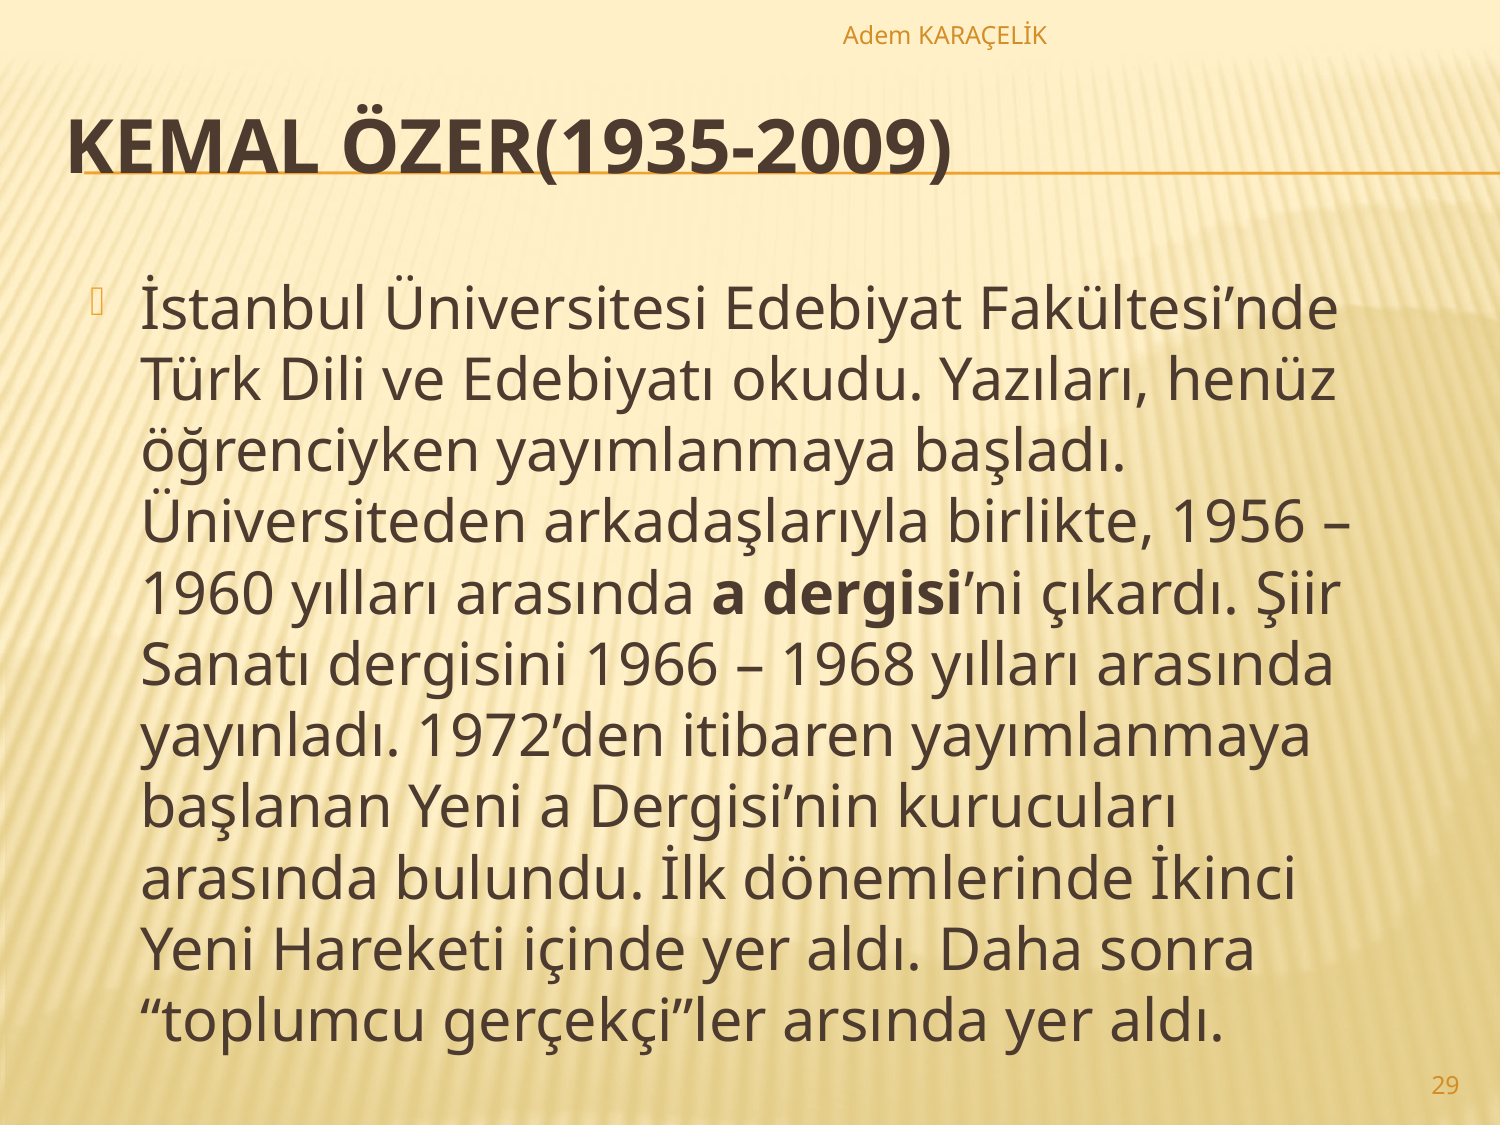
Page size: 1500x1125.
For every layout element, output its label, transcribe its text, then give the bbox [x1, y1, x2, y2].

title KEMAL ÖZER(1935-2009) [50, 75, 1475, 213]
slide_number 29 [1350, 1061, 1475, 1103]
list İstanbul Üniversitesi Edebiyat Fakültesi’nde Türk Dili ve Edebiyatı okudu. Yazıları, henüz öğrenciyken yayımlanmaya başladı. Üniversiteden arkadaşlarıyla birlikte, 1956 – 1960 yılları arasında a dergisi’ni çıkardı. Şiir Sanatı dergisini 1966 – 1968 yılları arasında yayınladı. 1972’den itibaren yayımlanmaya başlanan Yeni a Dergisi’nin kurucuları arasında bulundu. İlk dönemlerinde İkinci Yeni Hareketi içinde yer aldı. Daha sonra “toplumcu gerçekçi”ler arsında yer aldı. [74, 262, 1426, 1071]
footer Adem KARAÇELİK [587, 12, 1063, 60]
